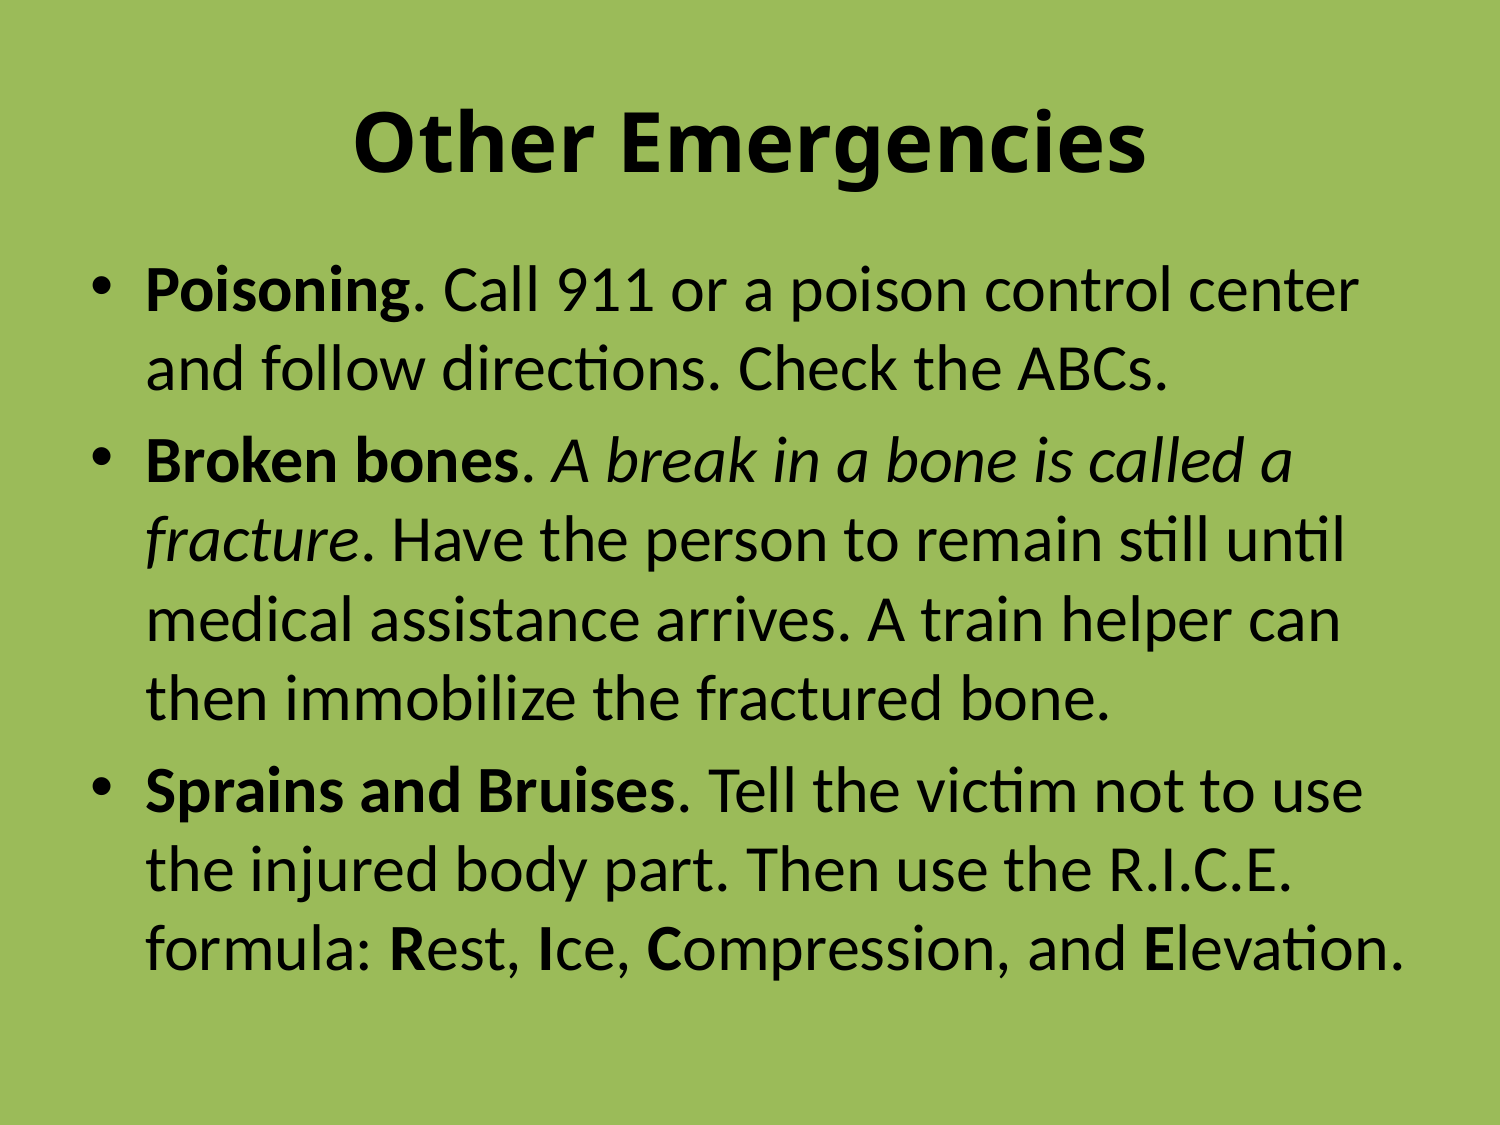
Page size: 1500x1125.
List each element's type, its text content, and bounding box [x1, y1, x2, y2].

title Other Emergencies [75, 45, 1425, 233]
list Poisoning. Call 911 or a poison control center and follow directions. Check the ABCs. Broken bones. A break in a bone is called a fracture. Have the person to remain still until medical assistance arrives. A train helper can then immobilize the fractured bone. Sprains and Bruises. Tell the victim not to use the injured body part. Then use the R.I.C.E. formula: Rest, Ice, Compression, and Elevation. [75, 237, 1425, 1005]
